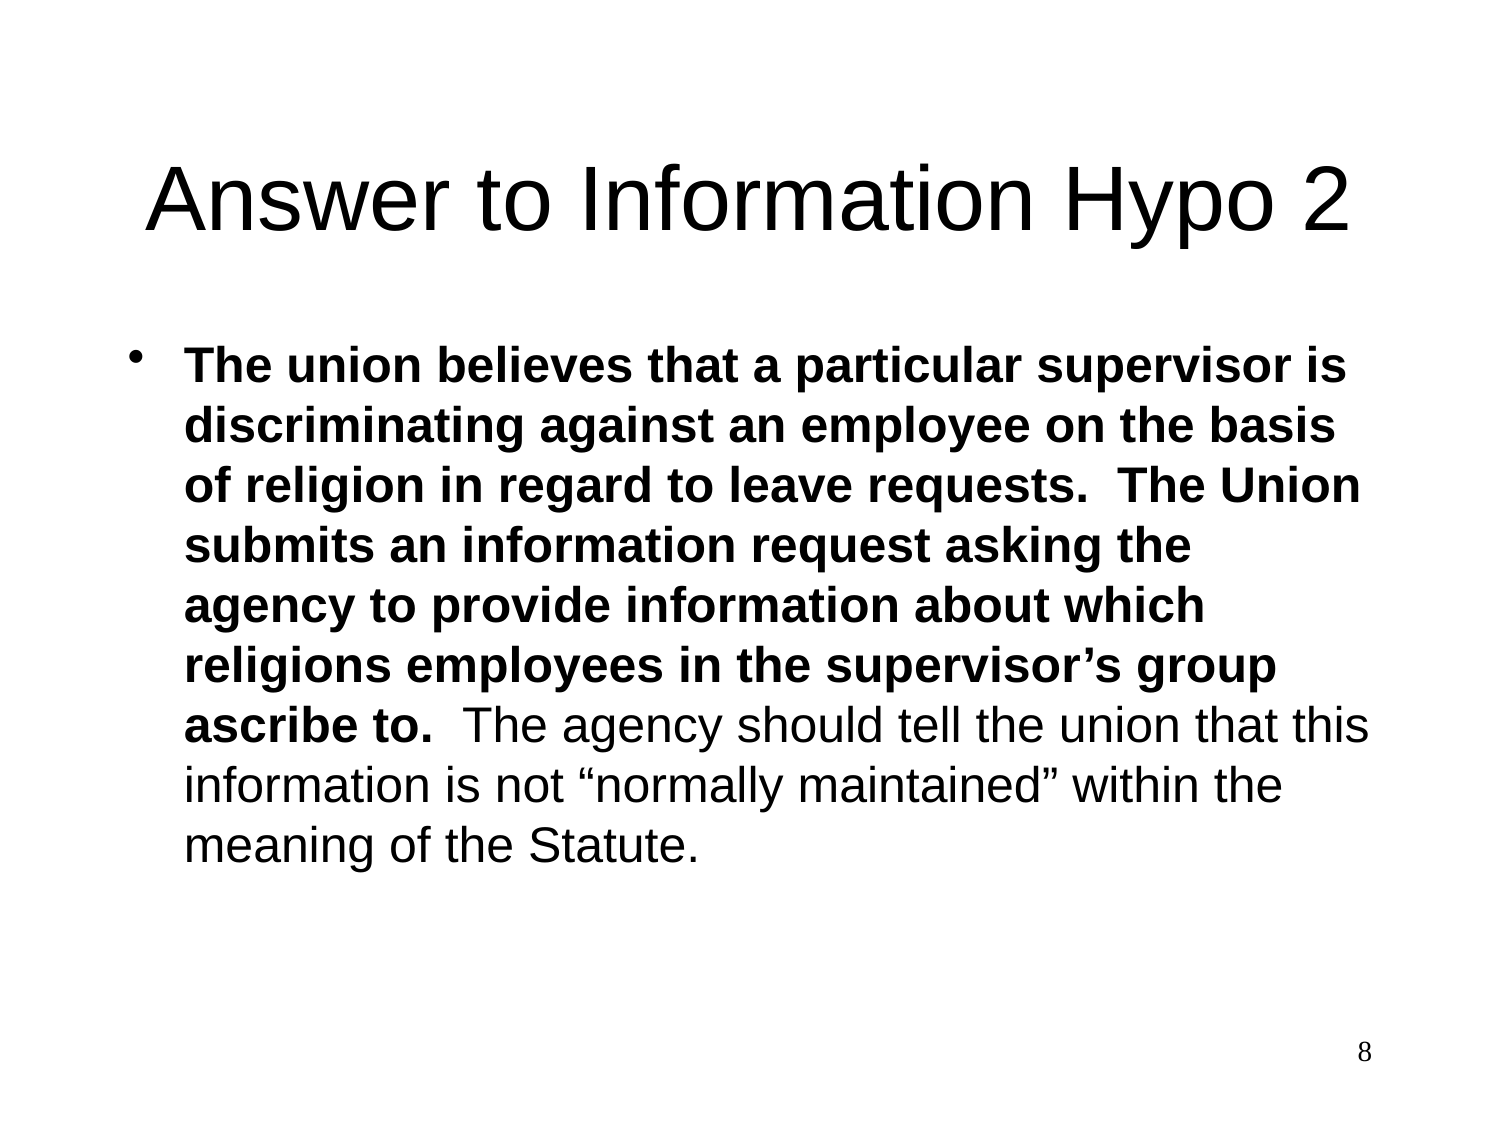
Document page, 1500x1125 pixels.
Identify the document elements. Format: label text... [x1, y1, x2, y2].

slide_number 8 [1074, 1024, 1388, 1101]
list The union believes that a particular supervisor is discriminating against an employee on the basis of religion in regard to leave requests. The Union submits an information request asking the agency to provide information about which religions employees in the supervisor’s group ascribe to. The agency should tell the union that this information is not “normally maintained” within the meaning of the Statute. [112, 324, 1388, 1001]
title Answer to Information Hypo 2 [112, 99, 1388, 288]
